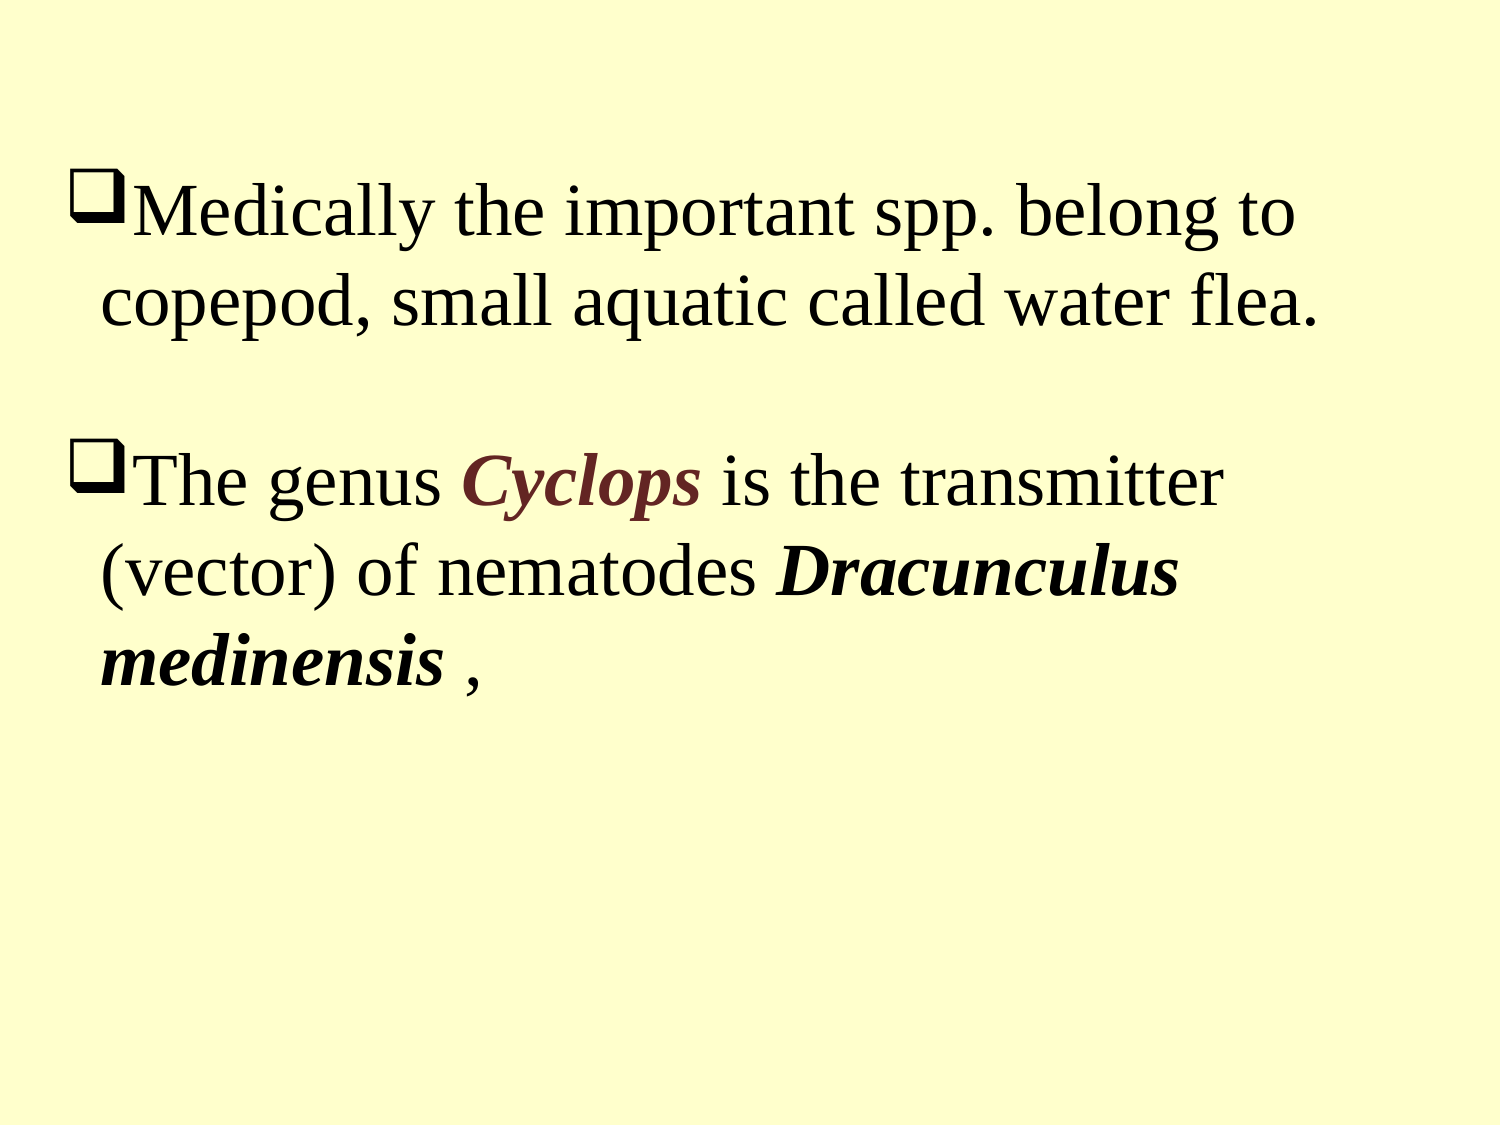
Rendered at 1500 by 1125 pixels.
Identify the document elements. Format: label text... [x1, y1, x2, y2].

text_box Medically the important spp. belong to copepod, small aquatic called water flea. The genus Cyclops is the transmitter (vector) of nematodes Dracunculus medinensis , [50, 152, 1450, 708]
